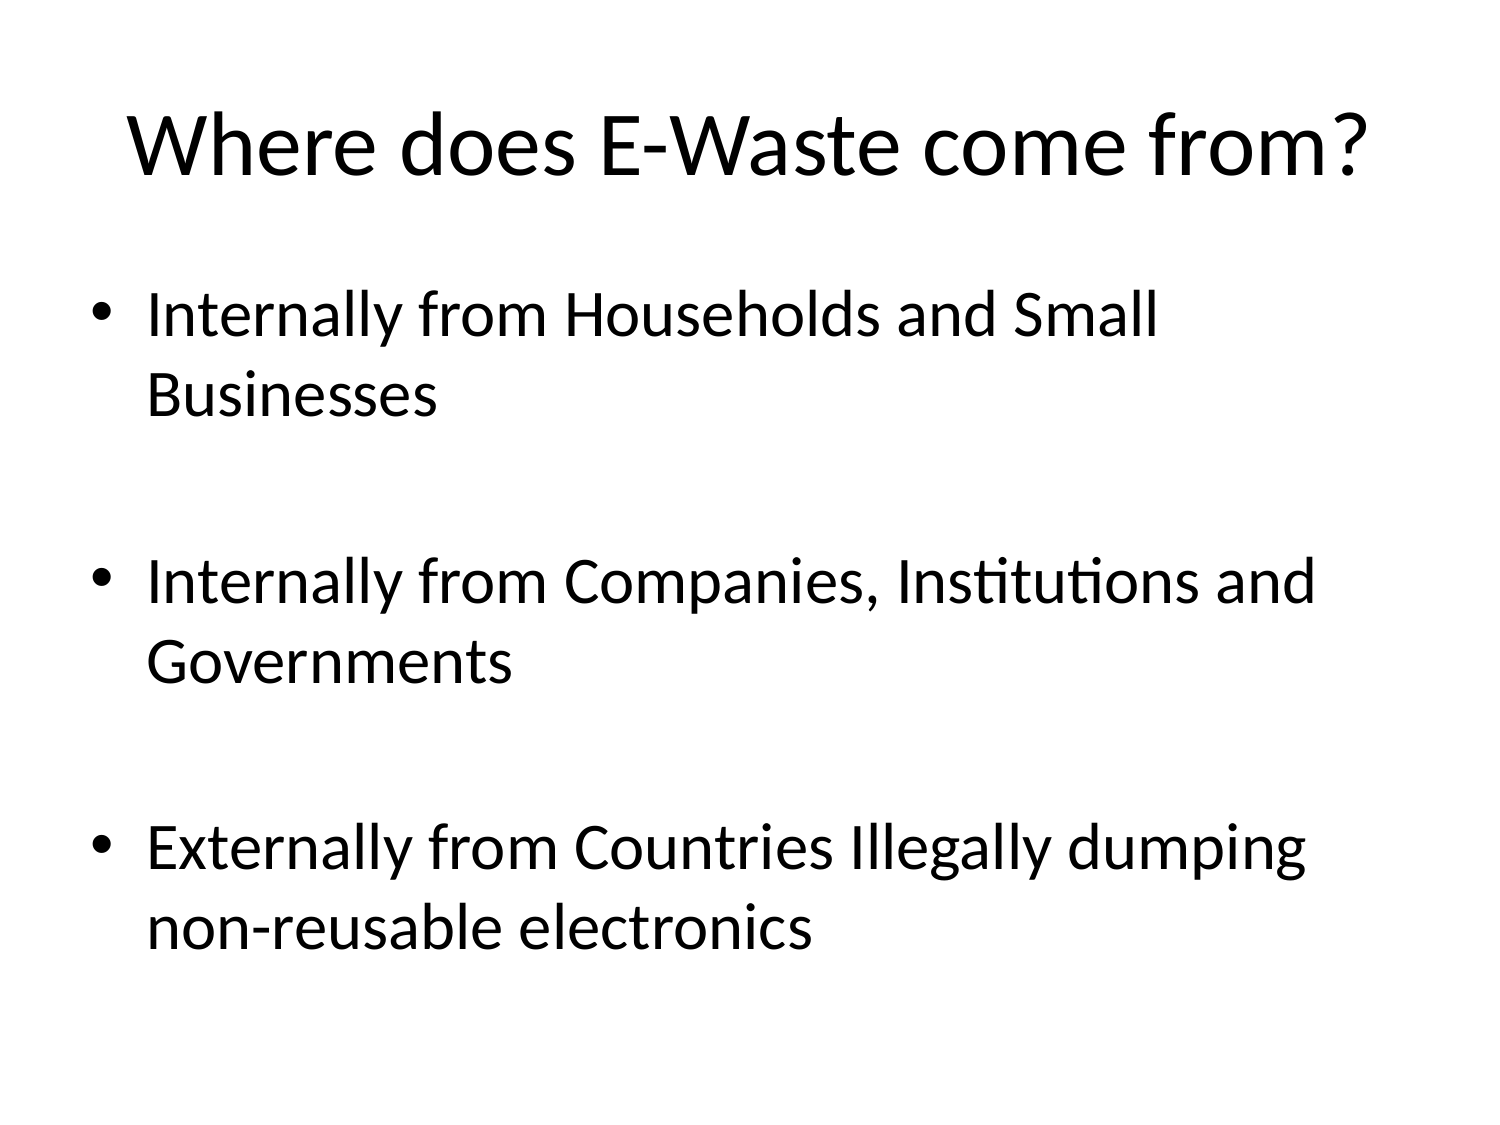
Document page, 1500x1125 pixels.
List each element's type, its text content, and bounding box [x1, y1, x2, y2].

title Where does E-Waste come from? [75, 45, 1425, 233]
list Internally from Households and Small Businesses Internally from Companies, Institutions and Governments Externally from Countries Illegally dumping non-reusable electronics [75, 262, 1425, 1005]
